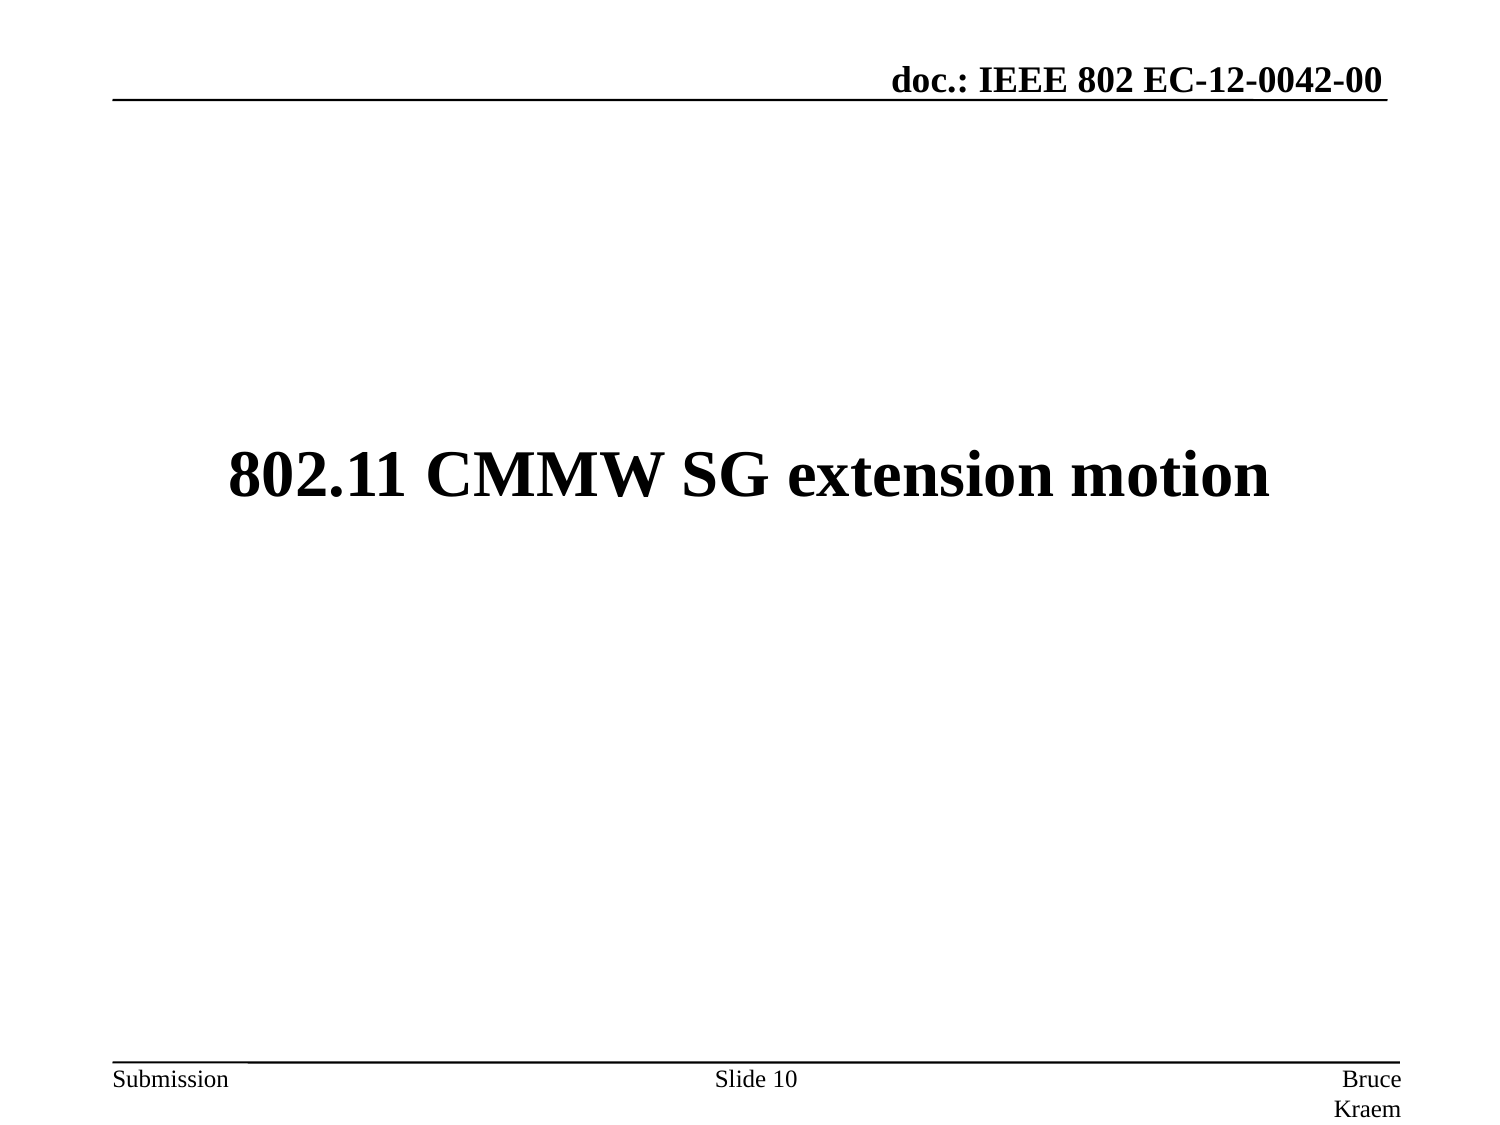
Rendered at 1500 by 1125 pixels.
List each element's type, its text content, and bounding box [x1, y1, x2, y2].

slide_number Slide 10 [712, 1061, 800, 1093]
title 802.11 CMMW SG extension motion [112, 349, 1388, 591]
footer Bruce Kraemer, Marvell [1324, 1061, 1402, 1093]
